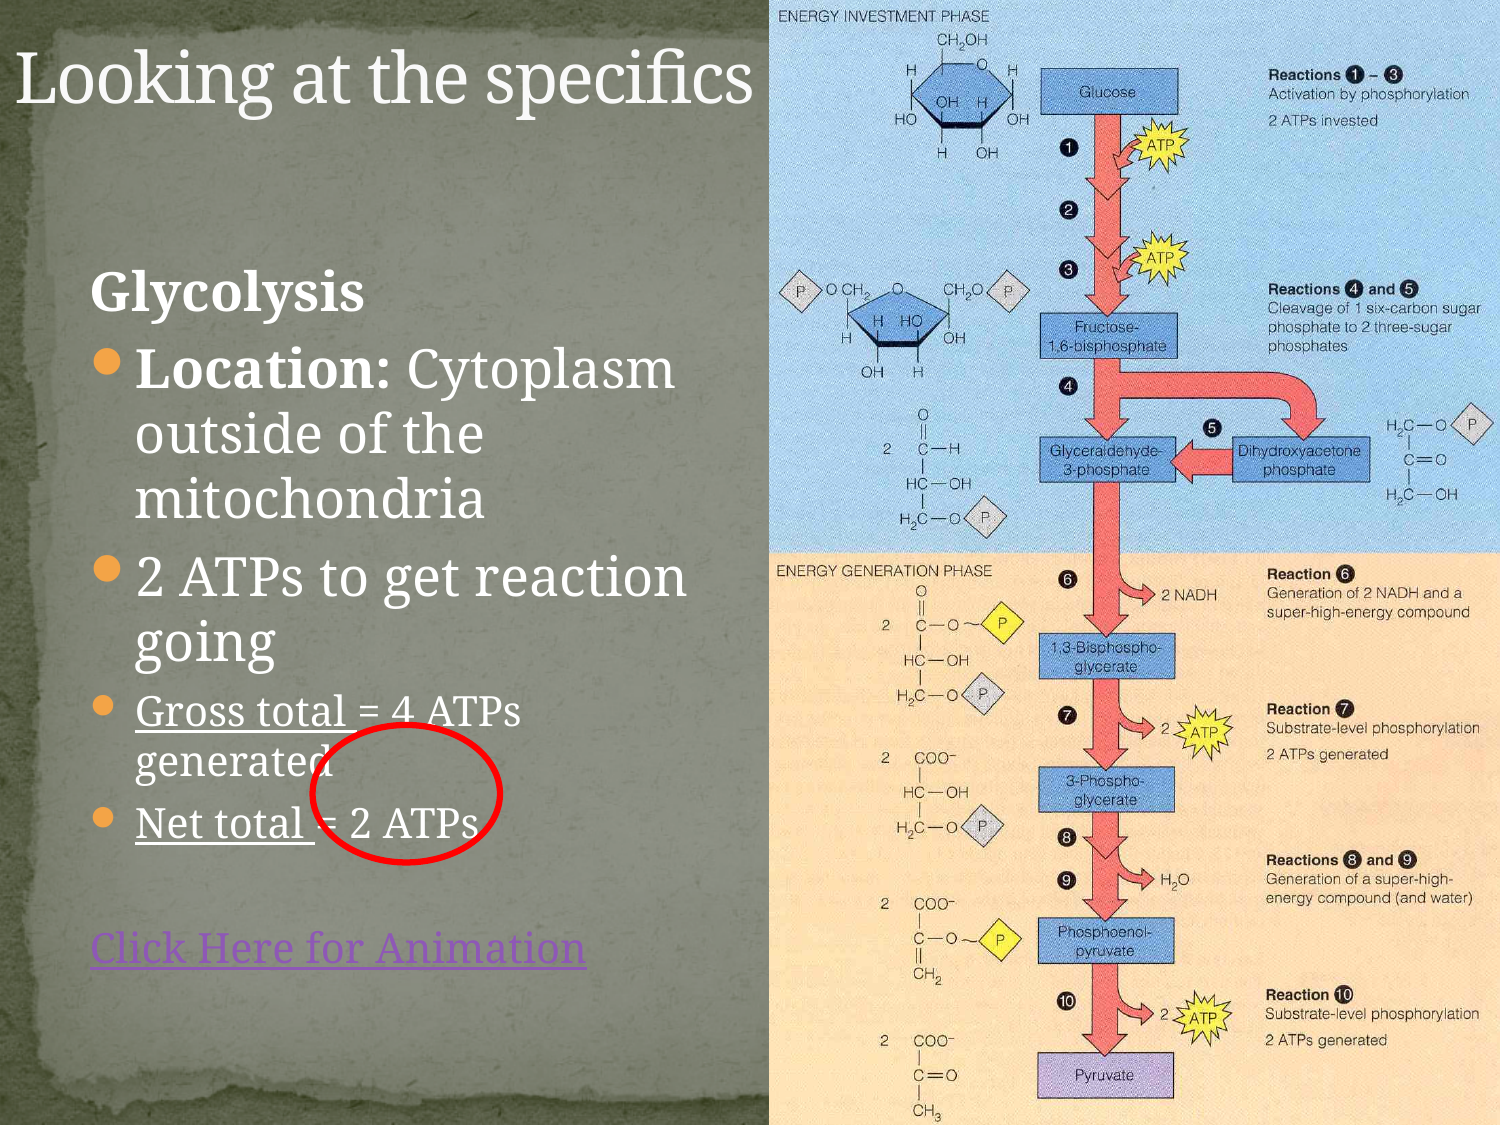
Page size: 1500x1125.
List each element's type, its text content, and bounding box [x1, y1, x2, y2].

list Glycolysis Location: Cytoplasm outside of the mitochondria 2 ATPs to get reaction going Gross total = 4 ATPs generated Net total = 2 ATPs Click Here for Animation [75, 249, 738, 1000]
picture [769, 0, 1500, 1125]
text_box [309, 721, 504, 866]
title Looking at the specifics [0, 24, 758, 125]
